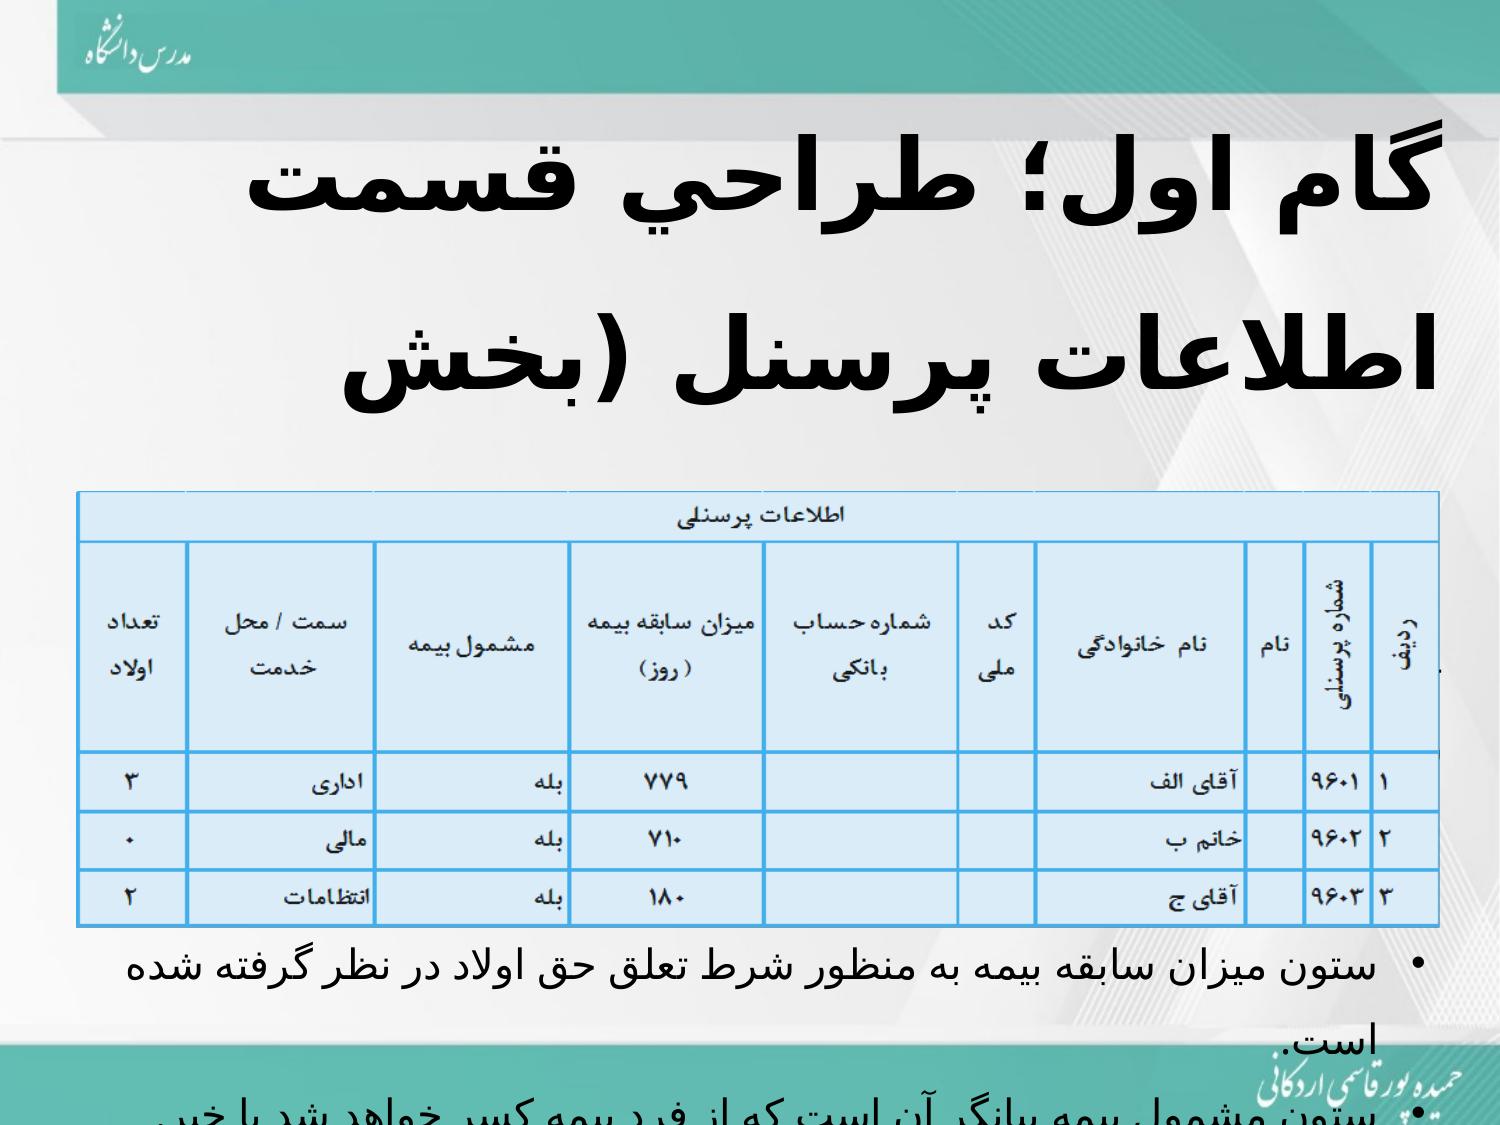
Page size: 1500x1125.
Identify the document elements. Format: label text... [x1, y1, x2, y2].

picture [0, 0, 1500, 1125]
text_box گام اول؛ طراحي قسمت اطلاعات پرسنل (بخش مشخصات ) توجه داشته باشيد در اين قسمت مي­توانيد براي هرگونه اطلاعات کاربردي پرسنل ستون مجزايي در نظر بگيريد. بطور مثال مي­توانيد شماره شناسنامه، نام پدر، شماره بيمه و نظاير آنها را بنا بر نياز در ستونهاي جداگانه وارد کنيد. [41, 42, 1459, 375]
text_box ستون ميزان سابقه بيمه به منظور شرط تعلق حق اولاد در نظر گرفته شده است. ستون مشمول بيمه بيانگر آن است که از فرد بيمه کسر خواهد شد يا خير. [102, 929, 1441, 1125]
